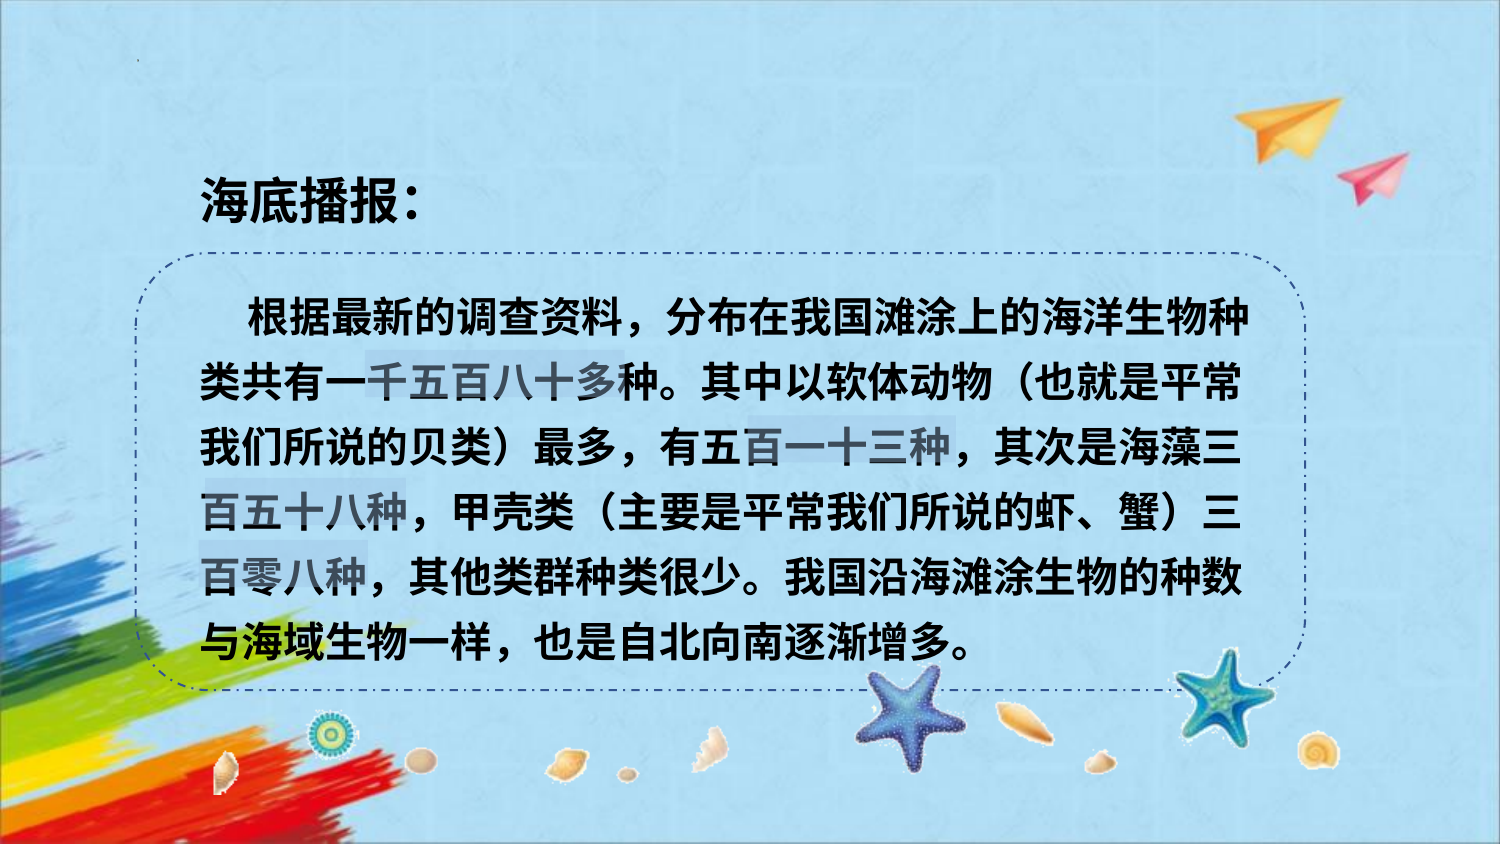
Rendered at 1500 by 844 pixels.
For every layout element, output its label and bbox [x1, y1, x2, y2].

picture [0, 0, 1500, 844]
text_box [135, 161, 1306, 622]
